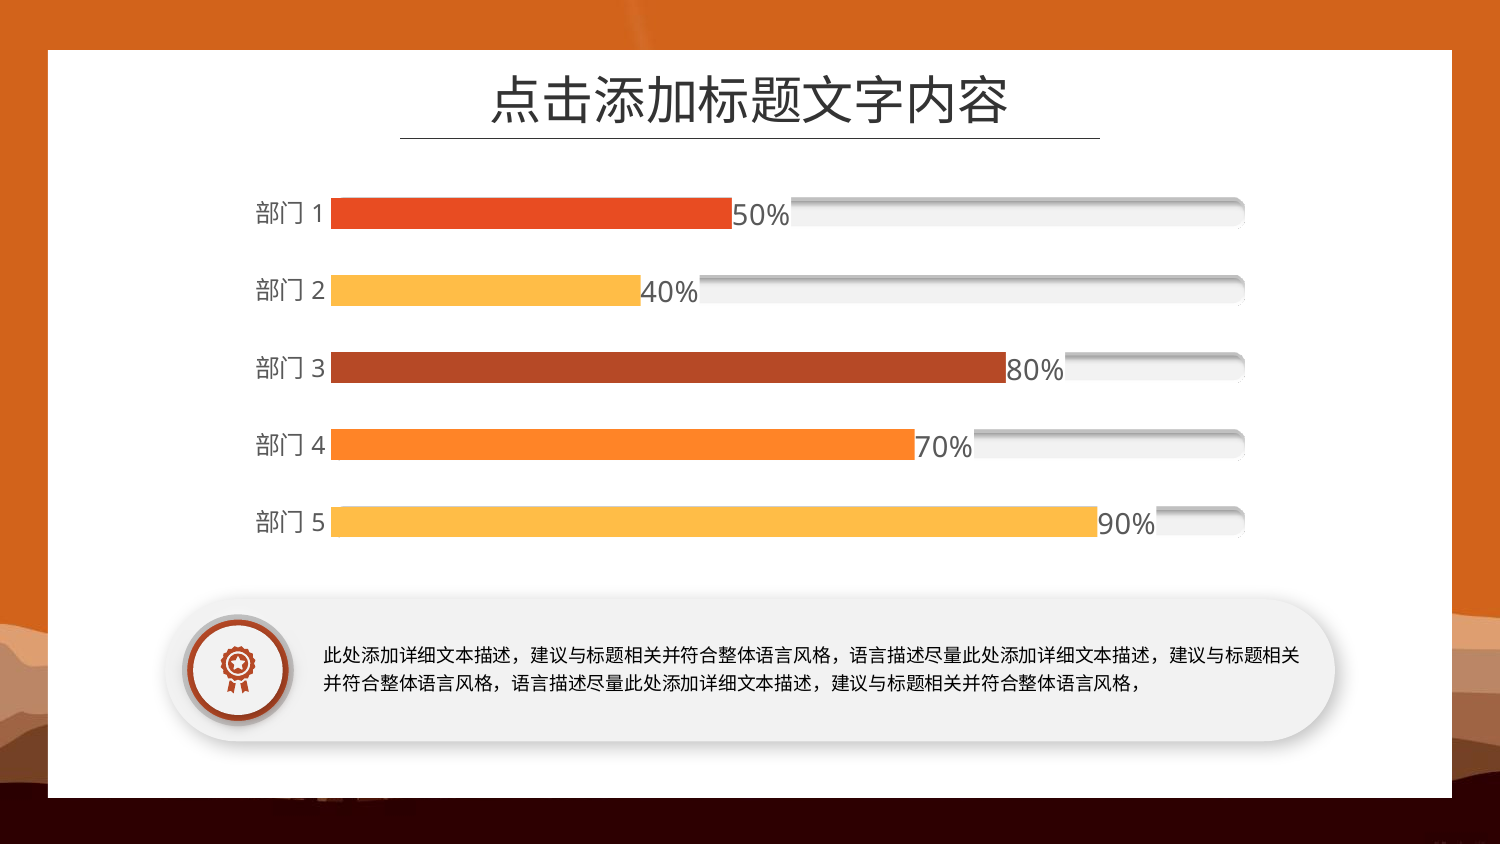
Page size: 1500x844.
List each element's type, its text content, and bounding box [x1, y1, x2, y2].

text_box 点击添加标题文字内容 [472, 60, 1028, 138]
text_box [166, 598, 310, 742]
text_box 此处添加详细文本描述，建议与标题相关并符合整体语言风格，语言描述尽量此处添加详细文本描述，建议与标题相关并符合整体语言风格，语言描述尽量此处添加详细文本描述，建议与标题相关并符合整体语言风格， [310, 630, 1315, 702]
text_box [220, 645, 256, 694]
text_box [230, 598, 1336, 743]
chart [254, 157, 1246, 578]
picture [0, 0, 1500, 844]
